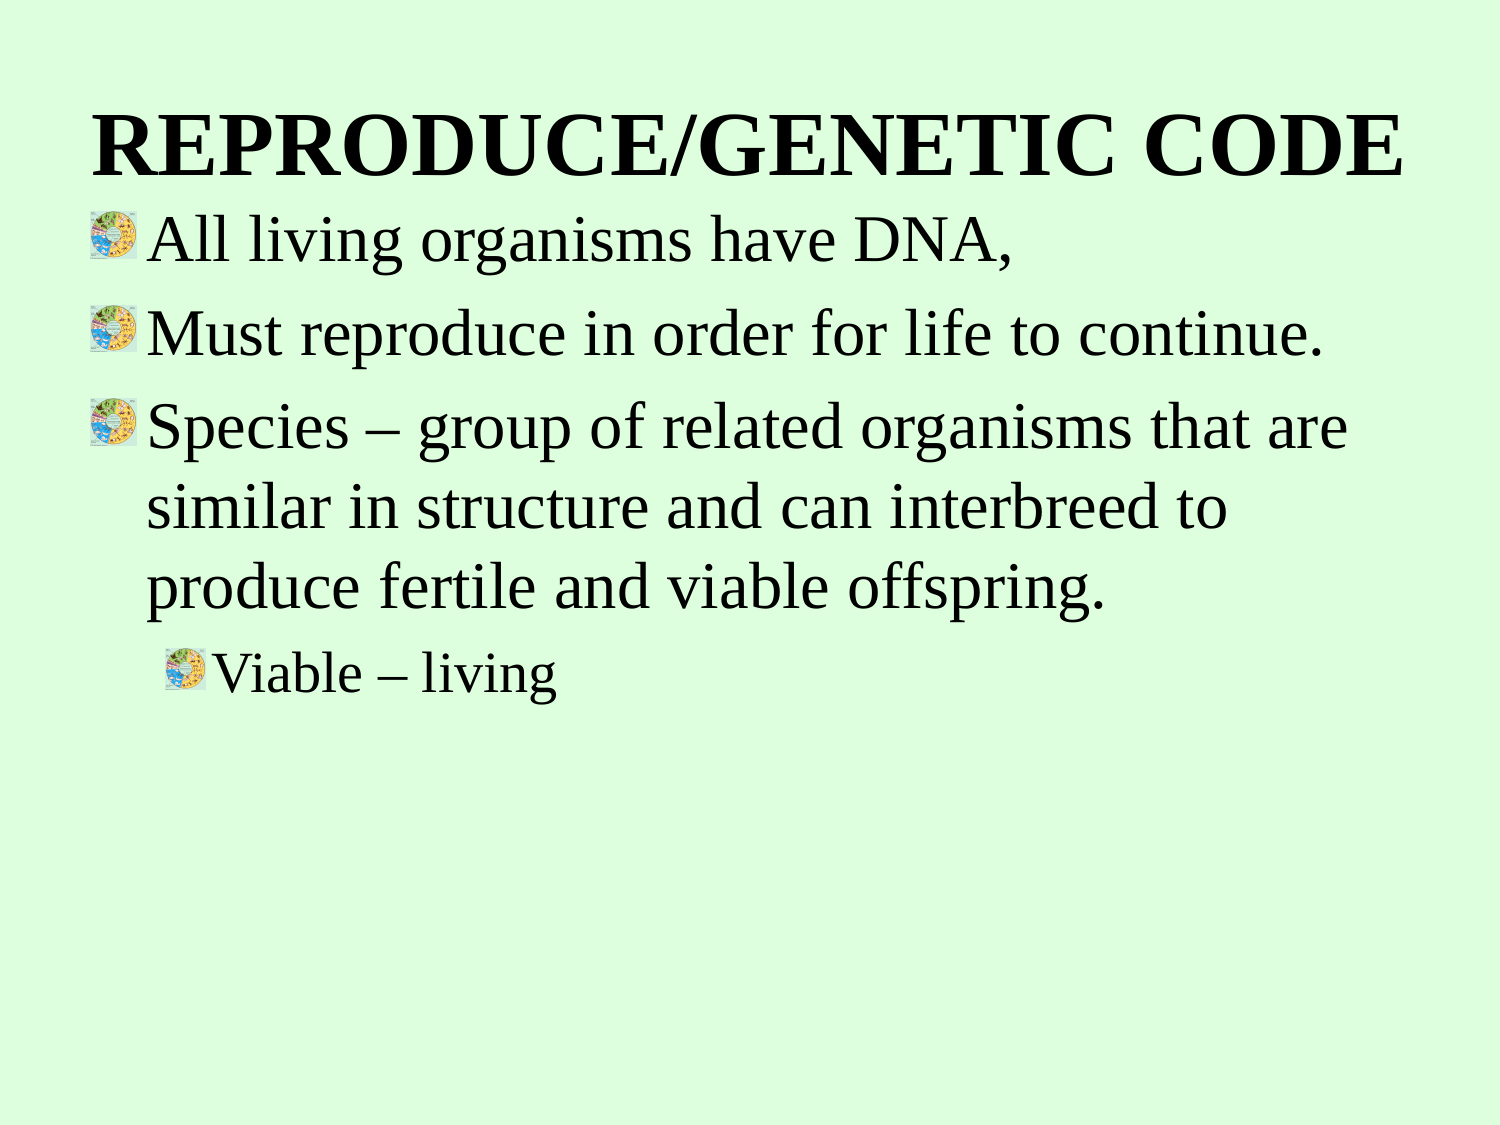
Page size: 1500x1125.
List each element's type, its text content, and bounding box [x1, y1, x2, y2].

picture [90, 305, 137, 352]
picture [90, 398, 137, 446]
picture [165, 648, 206, 690]
title REPRODUCE/GENETIC CODE [75, 45, 1425, 187]
list All living organisms have DNA, Must reproduce in order for life to continue. Species – group of related organisms that are similar in structure and can interbreed to produce fertile and viable offspring. Viable – living [75, 187, 1425, 1005]
picture [90, 211, 137, 259]
